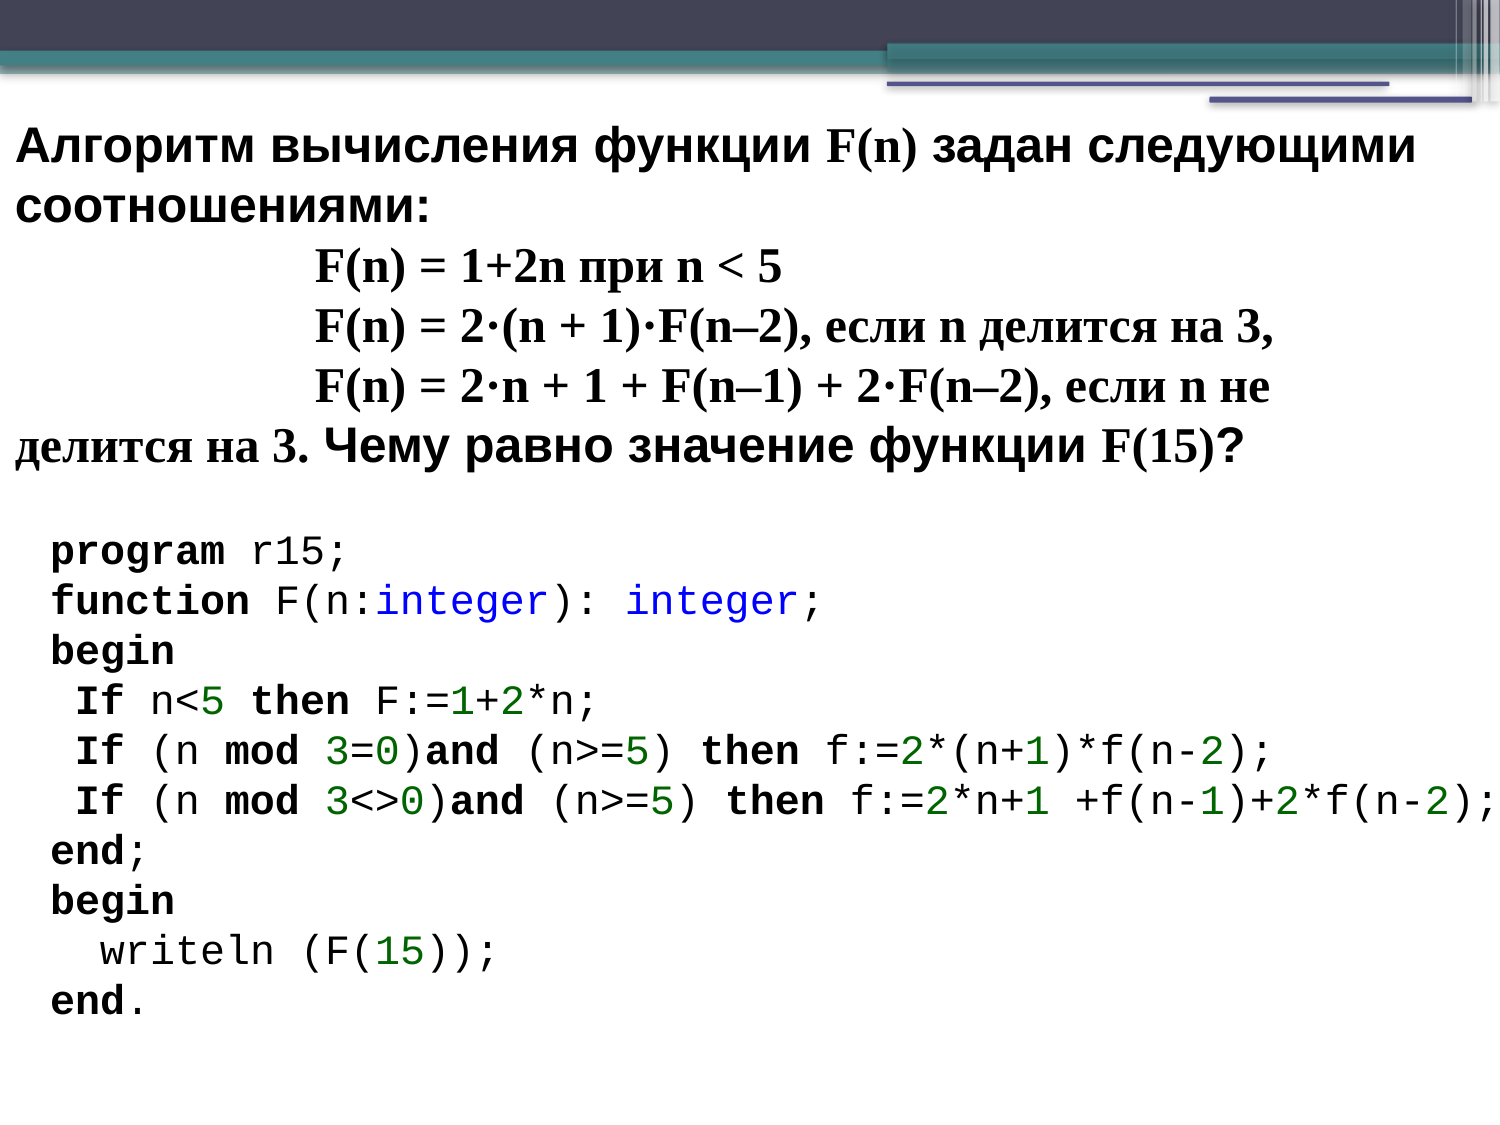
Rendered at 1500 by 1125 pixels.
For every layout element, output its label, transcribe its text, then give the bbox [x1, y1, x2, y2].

text_box Алгоритм вычисления функции F(n) задан следующими соотношениями: F(n) = 1+2n при n < 5 F(n) = 2·(n + 1)·F(n–2), если n делится на 3, F(n) = 2·n + 1 + F(n–1) + 2·F(n–2), если n не делится на 3. Чему равно значение функции F(15)? [0, 105, 1442, 785]
text_box program r15; function F(n:integer): integer; begin If n<5 then F:=1+2*n; If (n mod 3=0)and (n>=5) then f:=2*(n+1)*f(n-2); If (n mod 3<>0)and (n>=5) then f:=2*n+1 +f(n-1)+2*f(n-2); end; begin writeln (F(15)); end. [35, 515, 1500, 1125]
